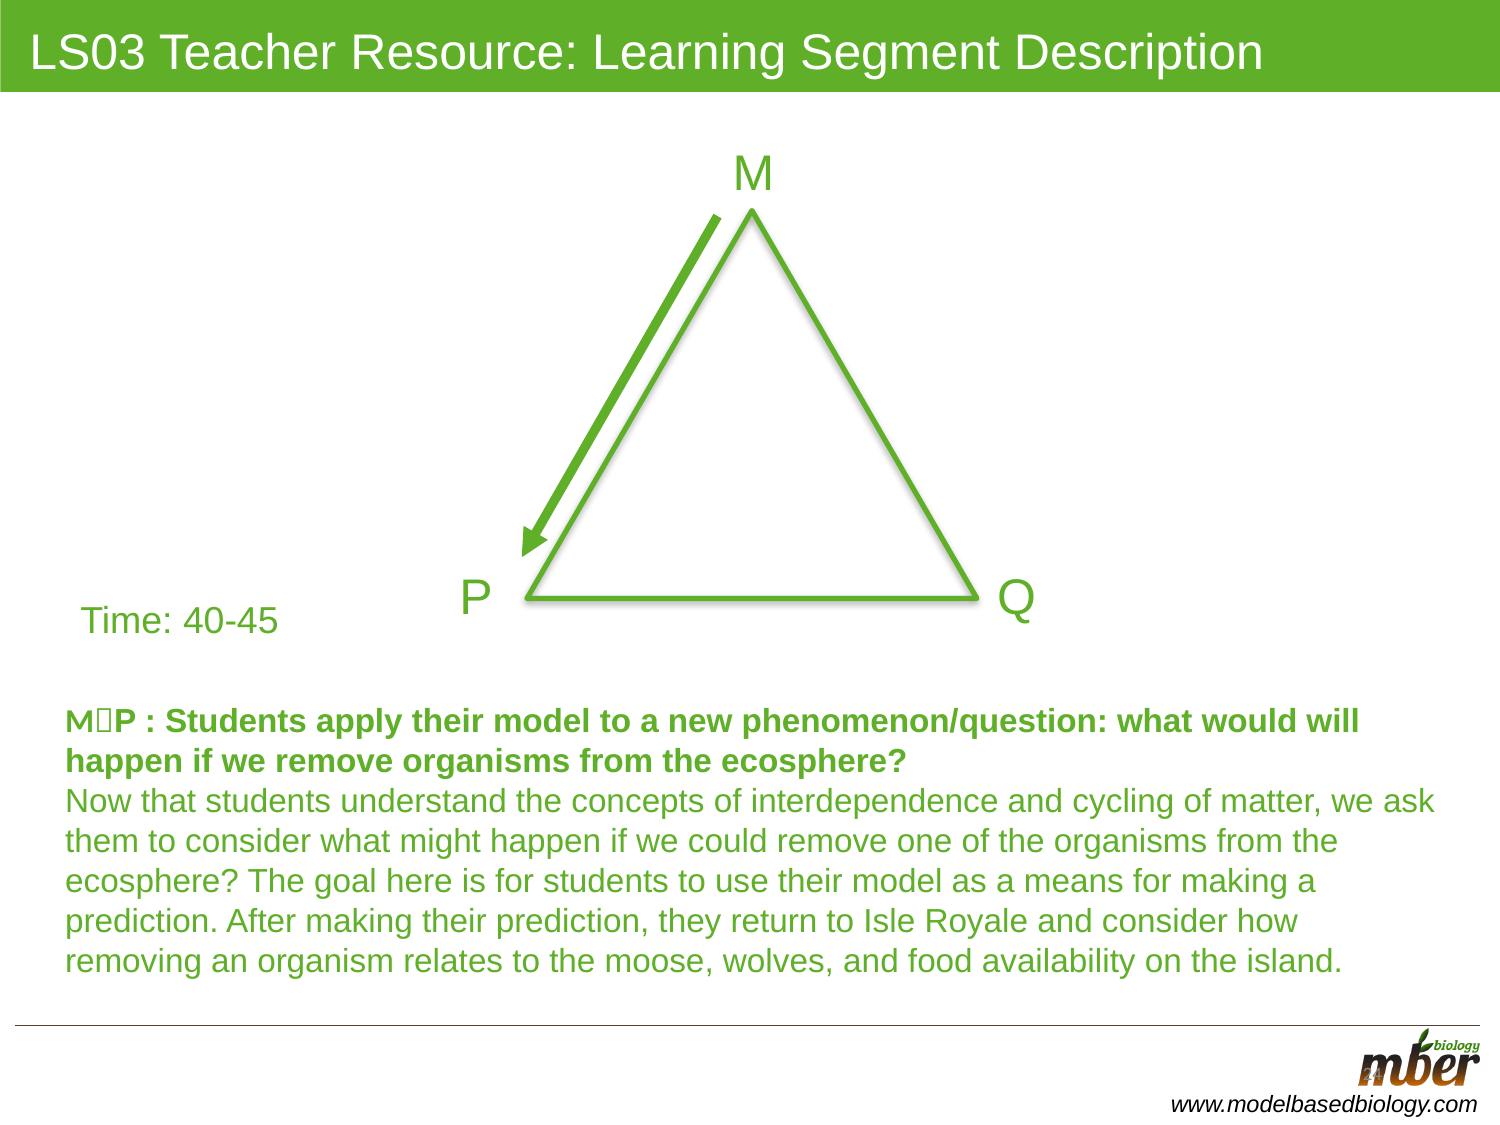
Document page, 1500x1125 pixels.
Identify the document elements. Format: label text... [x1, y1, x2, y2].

picture [1358, 1028, 1480, 1086]
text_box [521, 215, 718, 558]
title LS03 Teacher Resource: Learning Segment Description [14, 11, 1480, 89]
slide_number 24 [1059, 1042, 1397, 1103]
text_box Time: 40-45 [65, 588, 446, 649]
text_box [444, 132, 1060, 634]
text_box MP : Students apply their model to a new phenomenon/question: what would will happen if we remove organisms from the ecosphere? Now that students understand the concepts of interdependence and cycling of matter, we ask them to consider what might happen if we could remove one of the organisms from the ecosphere? The goal here is for students to use their model as a means for making a prediction. After making their prediction, they return to Isle Royale and consider how removing an organism relates to the moose, wolves, and food availability on the island. [50, 692, 1454, 1026]
